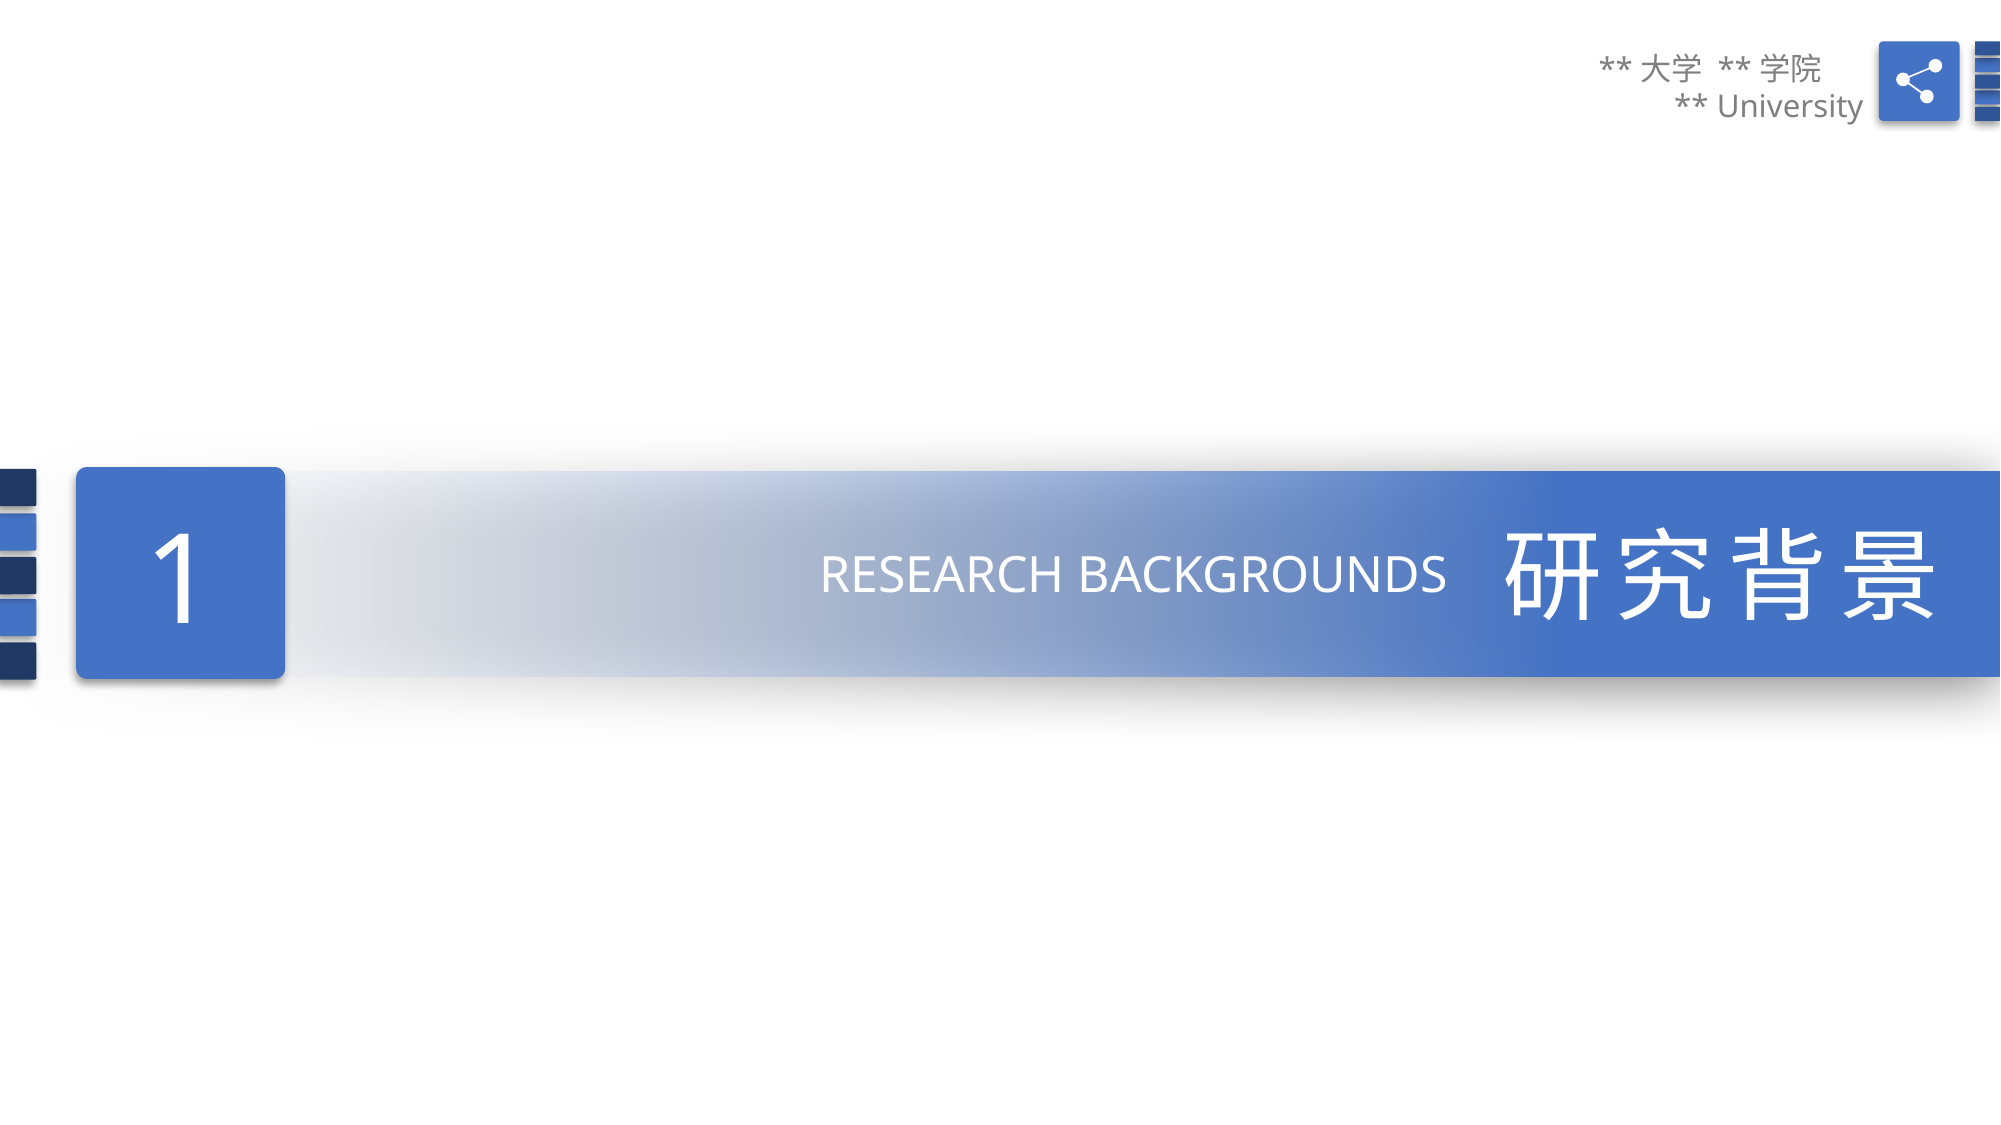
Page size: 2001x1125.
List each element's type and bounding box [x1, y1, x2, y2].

text_box [0, 467, 2000, 680]
text_box [1522, 41, 2000, 136]
